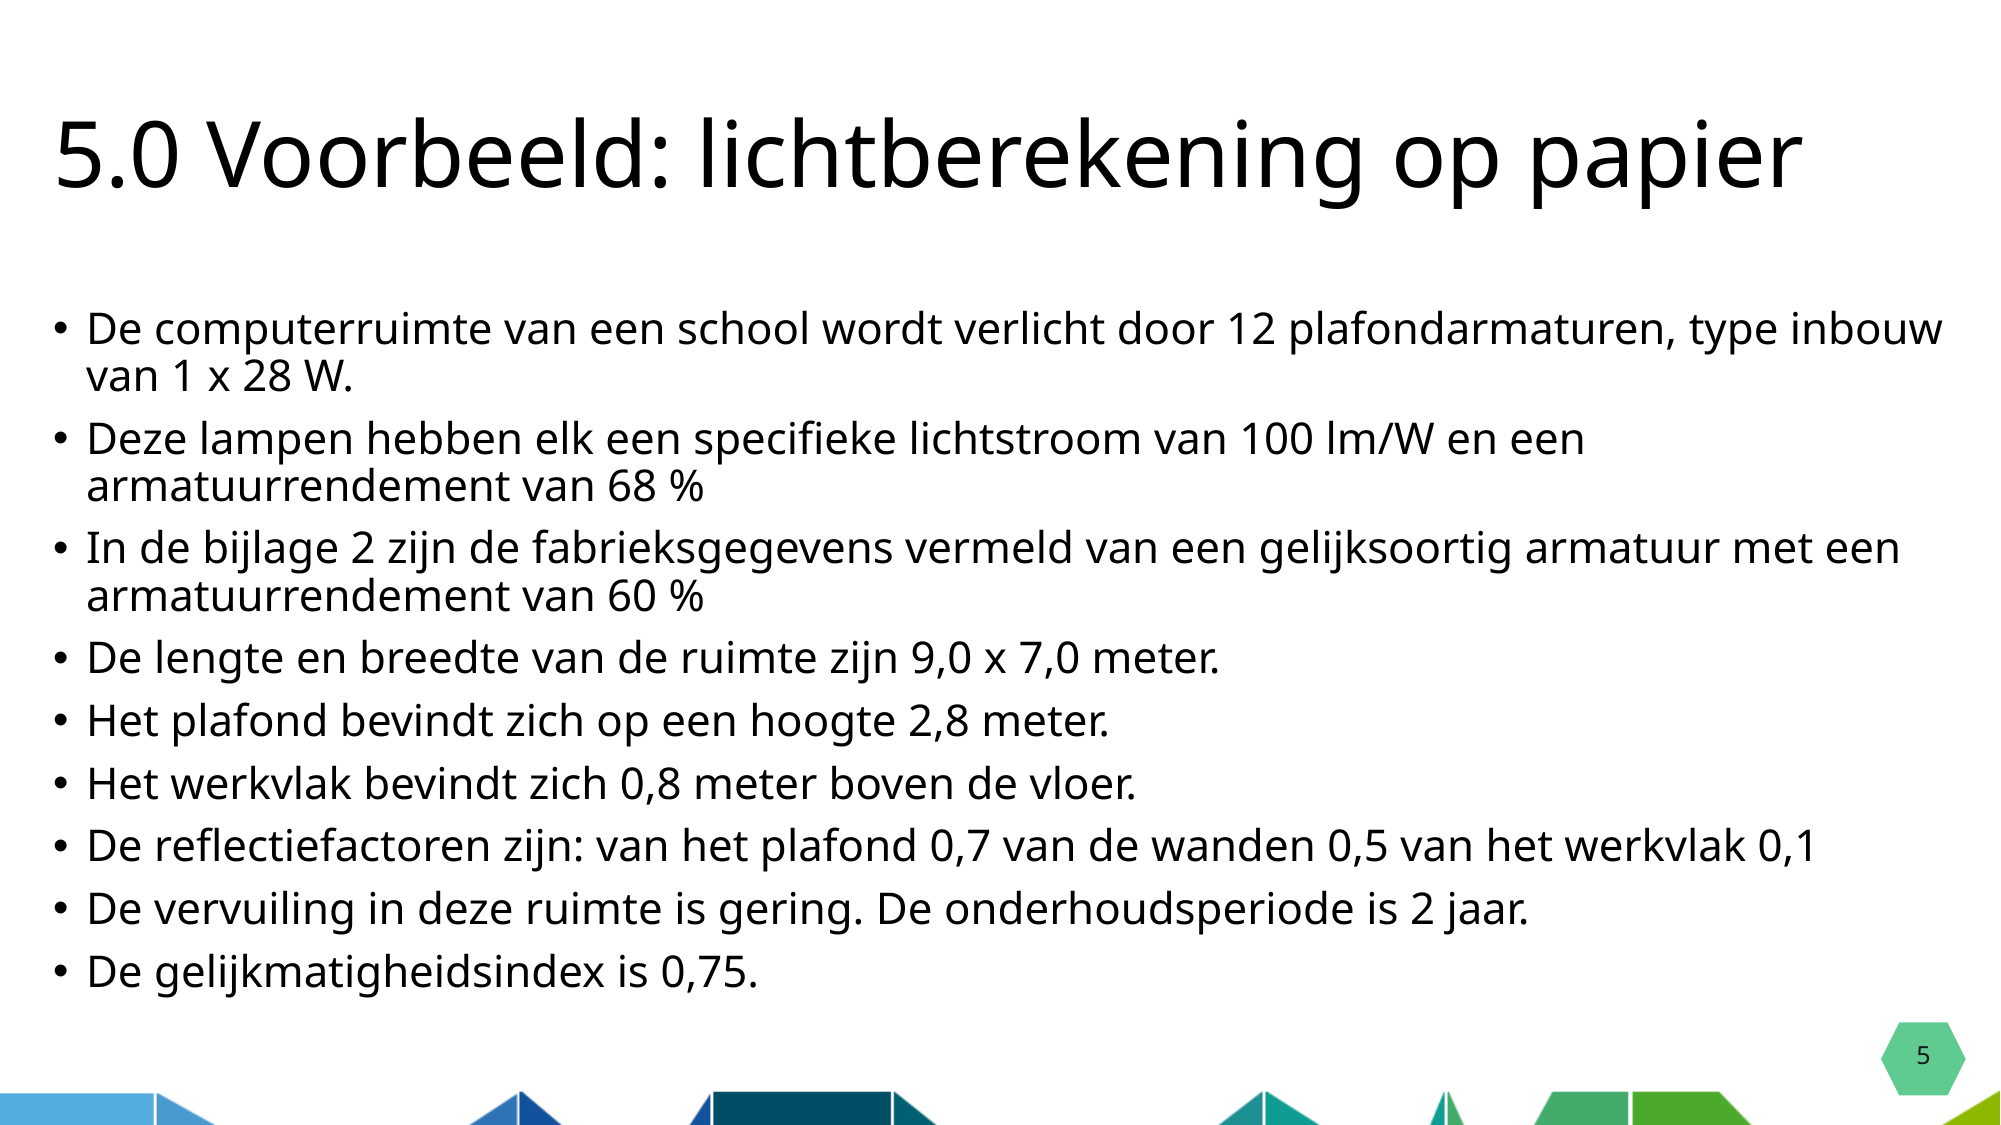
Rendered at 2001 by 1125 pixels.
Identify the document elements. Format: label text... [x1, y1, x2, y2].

list De computerruimte van een school wordt verlicht door 12 plafondarmaturen, type inbouw van 1 x 28 W. Deze lampen hebben elk een specifieke lichtstroom van 100 lm/W en een armatuurrendement van 68 % In de bijlage 2 zijn de fabrieksgegevens vermeld van een gelijksoortig armatuur met een armatuurrendement van 60 % De lengte en breedte van de ruimte zijn 9,0 x 7,0 meter. Het plafond bevindt zich op een hoogte 2,8 meter. Het werkvlak bevindt zich 0,8 meter boven de vloer. De reflectiefactoren zijn: van het plafond 0,7 van de wanden 0,5 van het werkvlak 0,1 De vervuiling in deze ruimte is gering. De onderhoudsperiode is 2 jaar. De gelijkmatigheidsindex is 0,75. [38, 299, 1962, 1014]
title 5.0 Voorbeeld: lichtberekening op papier [38, 38, 1962, 278]
slide_number 5 [1884, 1026, 1962, 1087]
picture [0, 1086, 2000, 1125]
